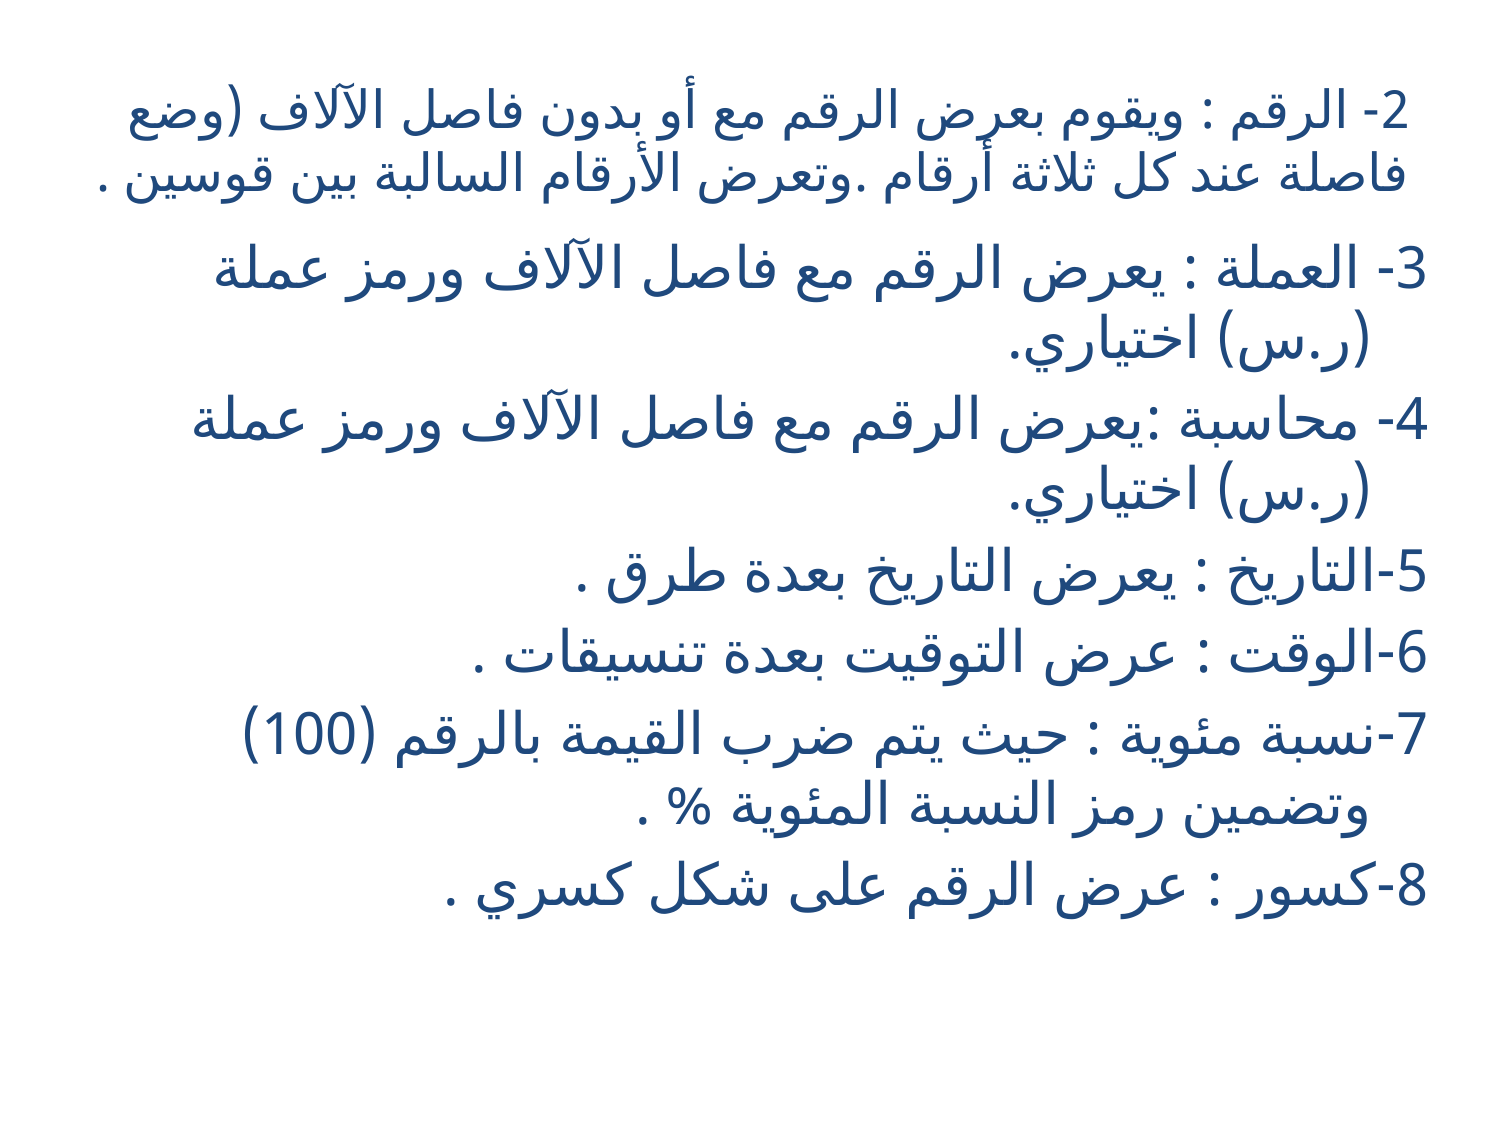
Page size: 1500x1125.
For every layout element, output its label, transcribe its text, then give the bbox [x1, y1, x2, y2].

list 3- العملة : يعرض الرقم مع فاصل الآلاف ورمز عملة (ر.س) اختياري. 4- محاسبة :يعرض الرقم مع فاصل الآلاف ورمز عملة (ر.س) اختياري. 5-التاريخ : يعرض التاريخ بعدة طرق . 6-الوقت : عرض التوقيت بعدة تنسيقات . 7-نسبة مئوية : حيث يتم ضرب القيمة بالرقم (100) وتضمين رمز النسبة المئوية % . 8-كسور : عرض الرقم على شكل كسري . [93, 222, 1444, 966]
title 2- الرقم : ويقوم بعرض الرقم مع أو بدون فاصل الآلاف (وضع فاصلة عند كل ثلاثة أرقام .وتعرض الأرقام السالبة بين قوسين . [75, 45, 1425, 233]
